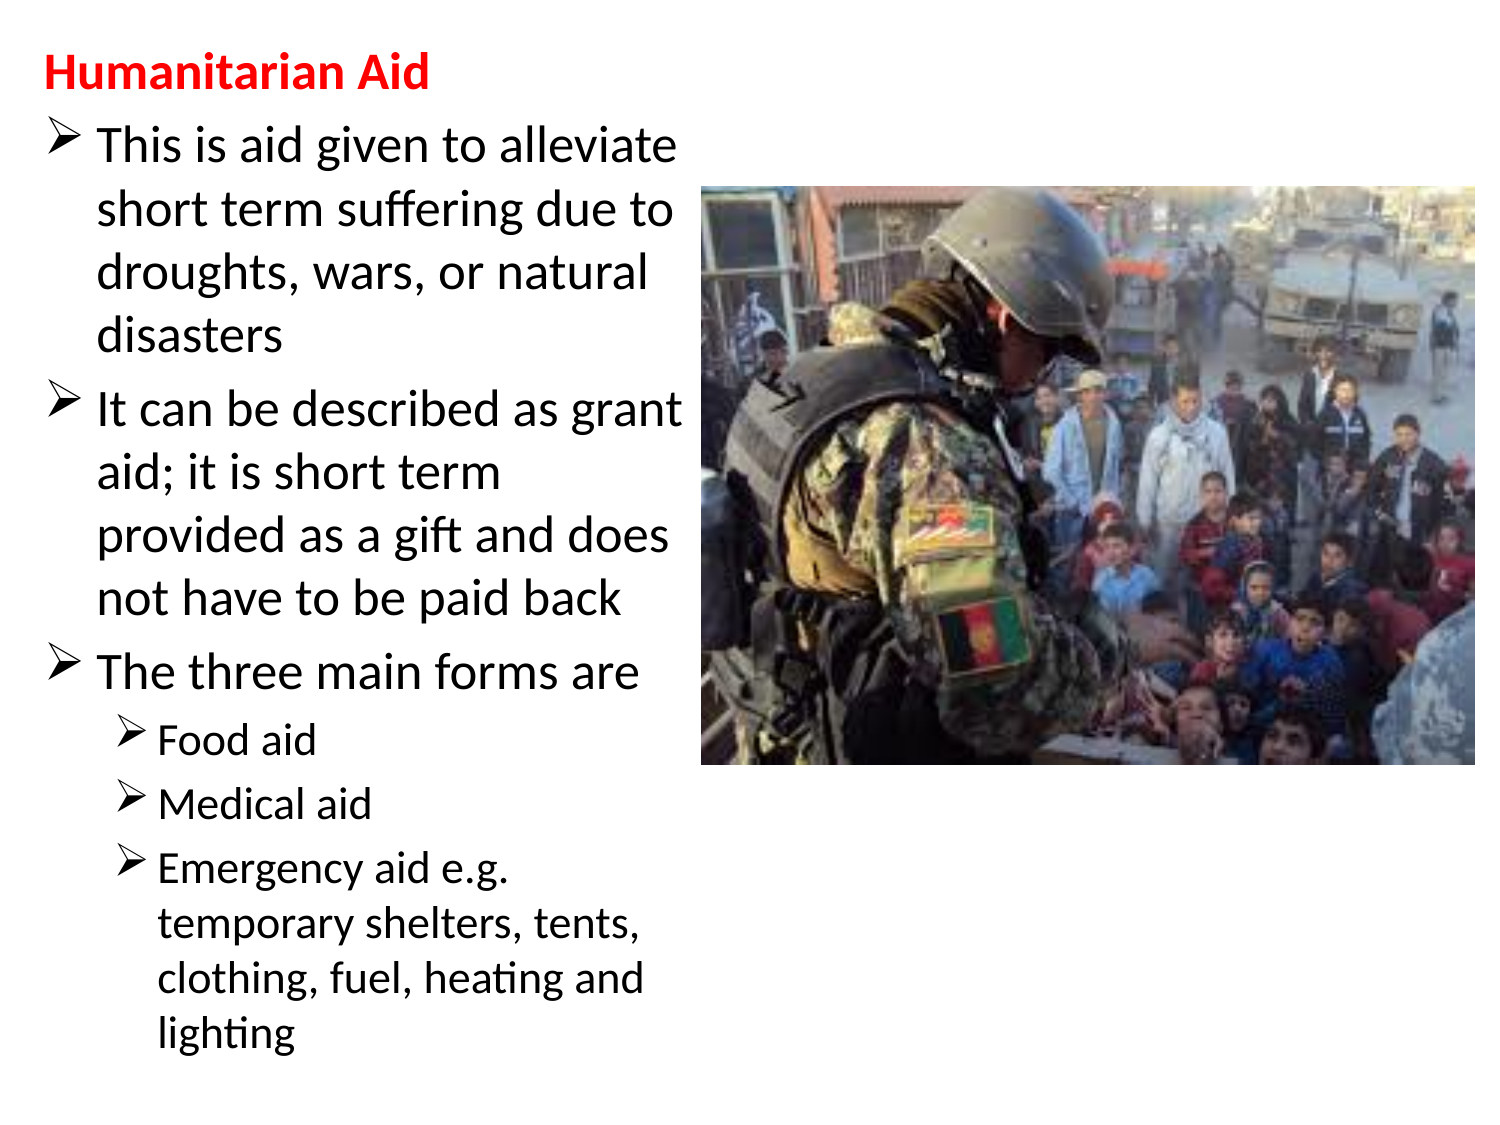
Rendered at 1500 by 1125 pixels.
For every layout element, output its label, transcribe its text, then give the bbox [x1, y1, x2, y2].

list Humanitarian Aid This is aid given to alleviate short term suffering due to droughts, wars, or natural disasters It can be described as grant aid; it is short term provided as a gift and does not have to be paid back The three main forms are Food aid Medical aid Emergency aid e.g. temporary shelters, tents, clothing, fuel, heating and lighting [28, 28, 699, 1125]
picture [701, 185, 1475, 765]
